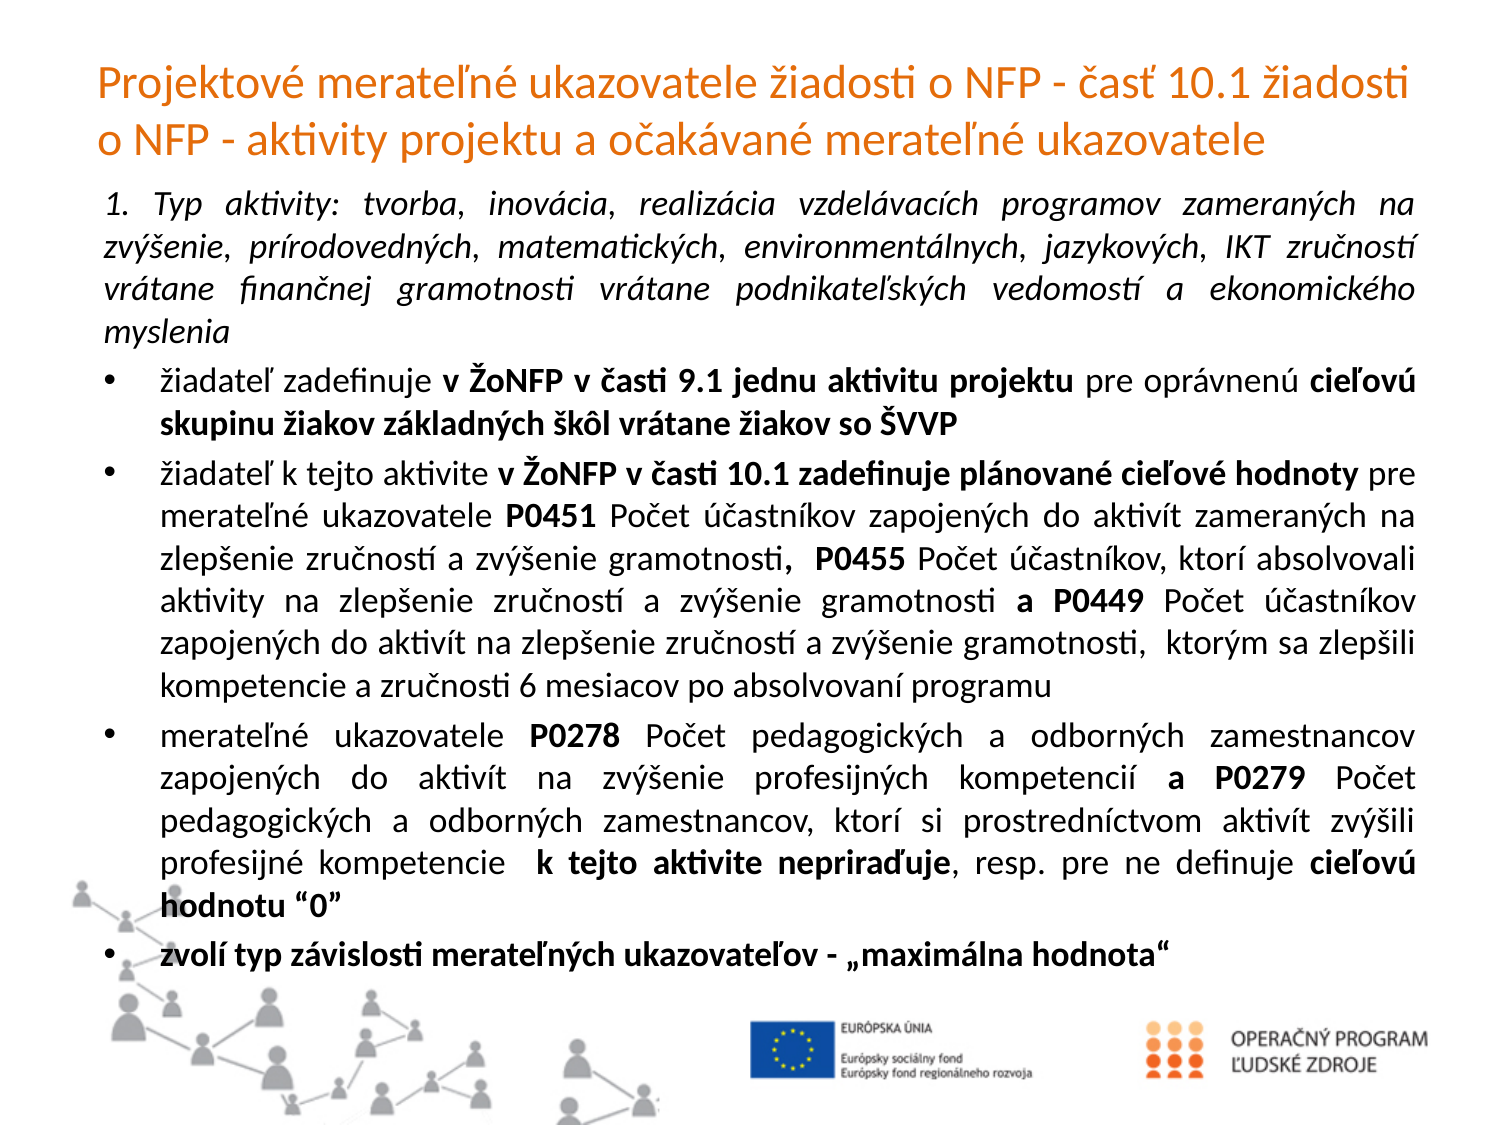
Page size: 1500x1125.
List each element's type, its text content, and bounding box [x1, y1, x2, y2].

list 1. Typ aktivity: tvorba, inovácia, realizácia vzdelávacích programov zameraných na zvýšenie, prírodovedných, matematických, environmentálnych, jazykových, IKT zručností vrátane finančnej gramotnosti vrátane podnikateľských vedomostí a ekonomického myslenia žiadateľ zadefinuje v ŽoNFP v časti 9.1 jednu aktivitu projektu pre oprávnenú cieľovú skupinu žiakov základných škôl vrátane žiakov so ŠVVP žiadateľ k tejto aktivite v ŽoNFP v časti 10.1 zadefinuje plánované cieľové hodnoty pre merateľné ukazovatele P0451 Počet účastníkov zapojených do aktivít zameraných na zlepšenie zručností a zvýšenie gramotnosti, P0455 Počet účastníkov, ktorí absolvovali aktivity na zlepšenie zručností a zvýšenie gramotnosti a P0449 Počet účastníkov zapojených do aktivít na zlepšenie zručností a zvýšenie gramotnosti, ktorým sa zlepšili kompetencie a zručnosti 6 mesiacov po absolvovaní programu merateľné ukazovatele P0278 Počet pedagogických a odborných zamestnancov zapojených do aktivít na zvýšenie profesijných kompetencií a P0279 Počet pedagogických a odborných zamestnancov, ktorí si prostredníctvom aktivít zvýšili profesijné kompetencie k tejto aktivite nepriraďuje, resp. pre ne definuje cieľovú hodnotu “0” zvolí typ závislosti merateľných ukazovateľov - „maximálna hodnota“ [88, 172, 1432, 988]
picture [0, 0, 1500, 1125]
title Projektové merateľné ukazovatele žiadosti o NFP - časť 10.1 žiadosti o NFP - aktivity projektu a očakávané merateľné ukazovatele [81, 42, 1459, 173]
